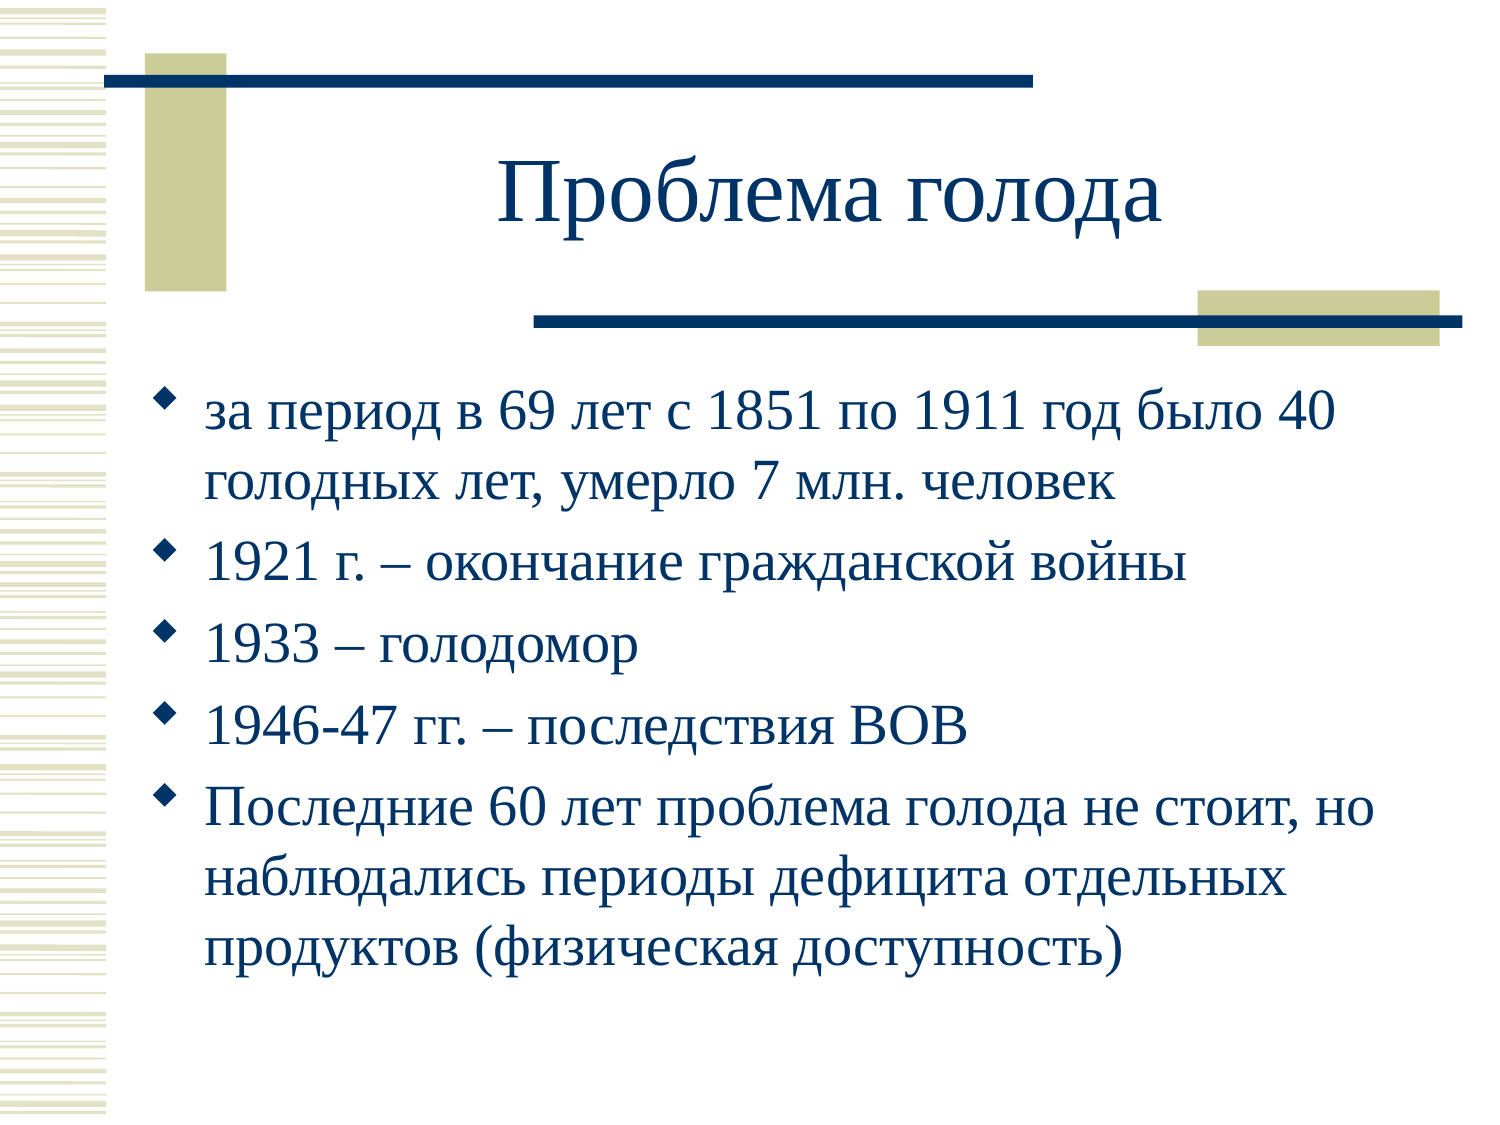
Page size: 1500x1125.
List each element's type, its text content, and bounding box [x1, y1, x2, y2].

title Проблема голода [225, 99, 1436, 288]
list за период в 69 лет с 1851 по 1911 год было 40 голодных лет, умерло 7 млн. человек 1921 г. – окончание гражданской войны 1933 – голодомор 1946-47 гг. – последствия ВОВ Последние 60 лет проблема голода не стоит, но наблюдались периоды дефицита отдельных продуктов (физическая доступность) [132, 363, 1439, 1000]
